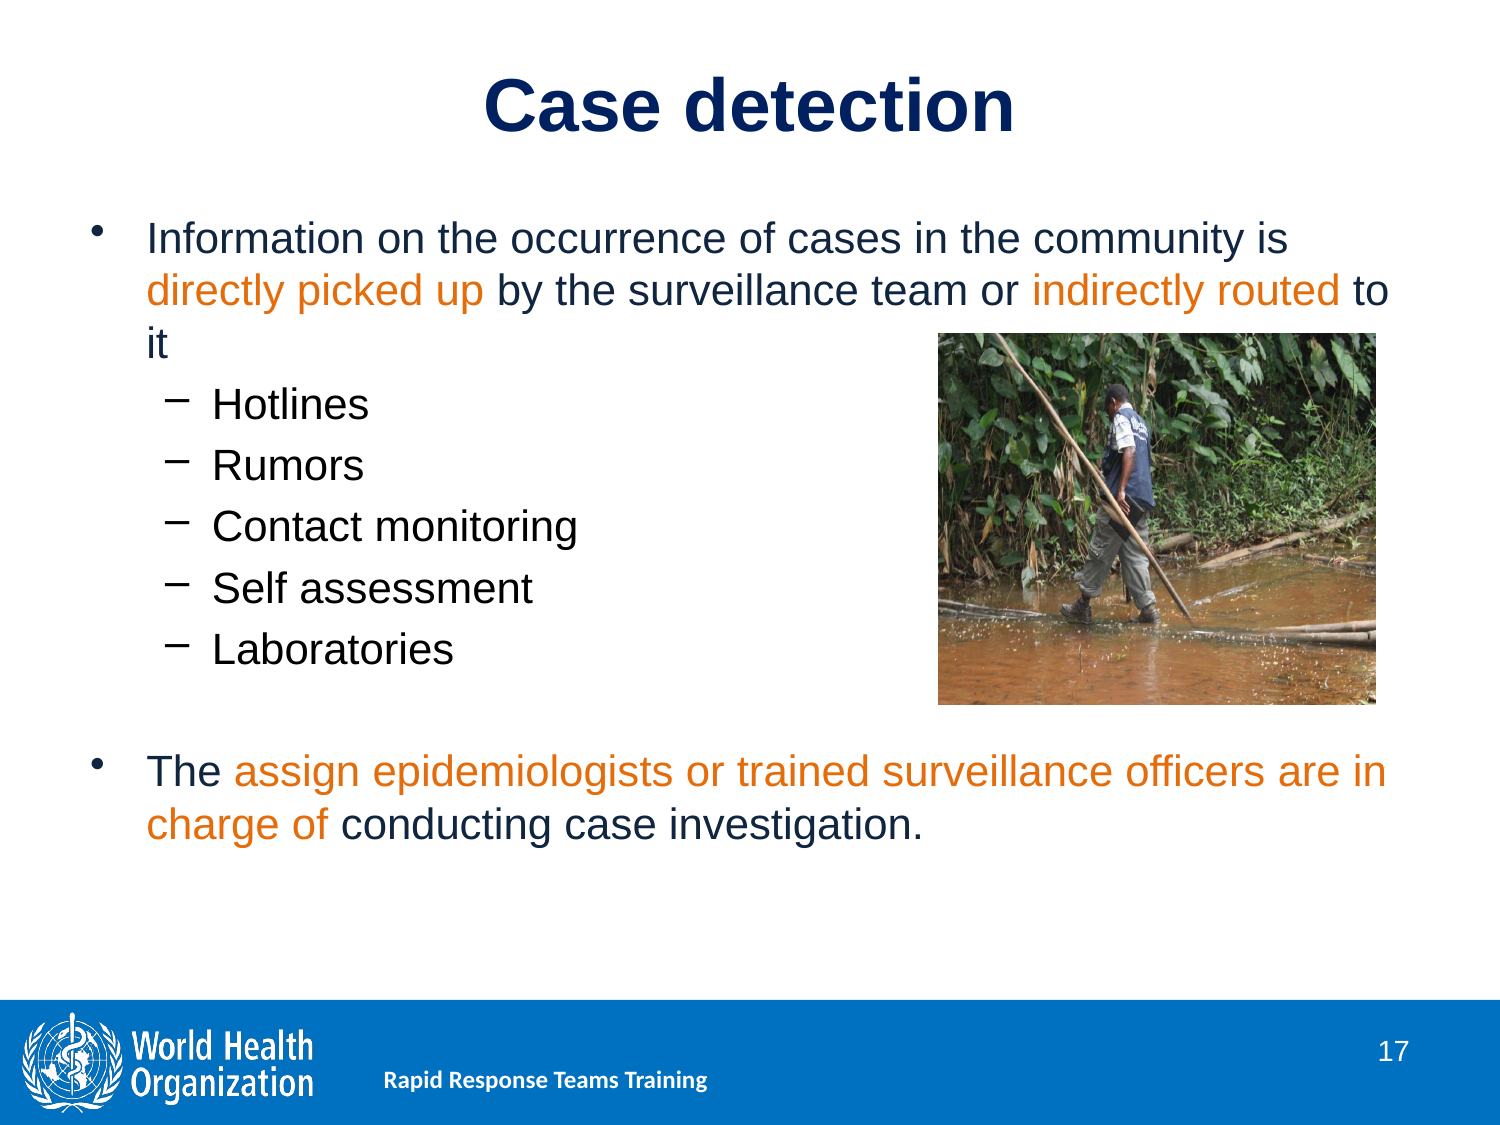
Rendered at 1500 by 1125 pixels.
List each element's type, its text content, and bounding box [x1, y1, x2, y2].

list Information on the occurrence of cases in the community is directly picked up by the surveillance team or indirectly routed to it Hotlines Rumors Contact monitoring Self assessment Laboratories The assign epidemiologists or trained surveillance officers are in charge of conducting case investigation. [74, 201, 1426, 929]
picture [938, 332, 1377, 705]
picture [21, 1012, 313, 1113]
slide_number 17 [1074, 1024, 1425, 1103]
title Case detection [74, 7, 1426, 196]
